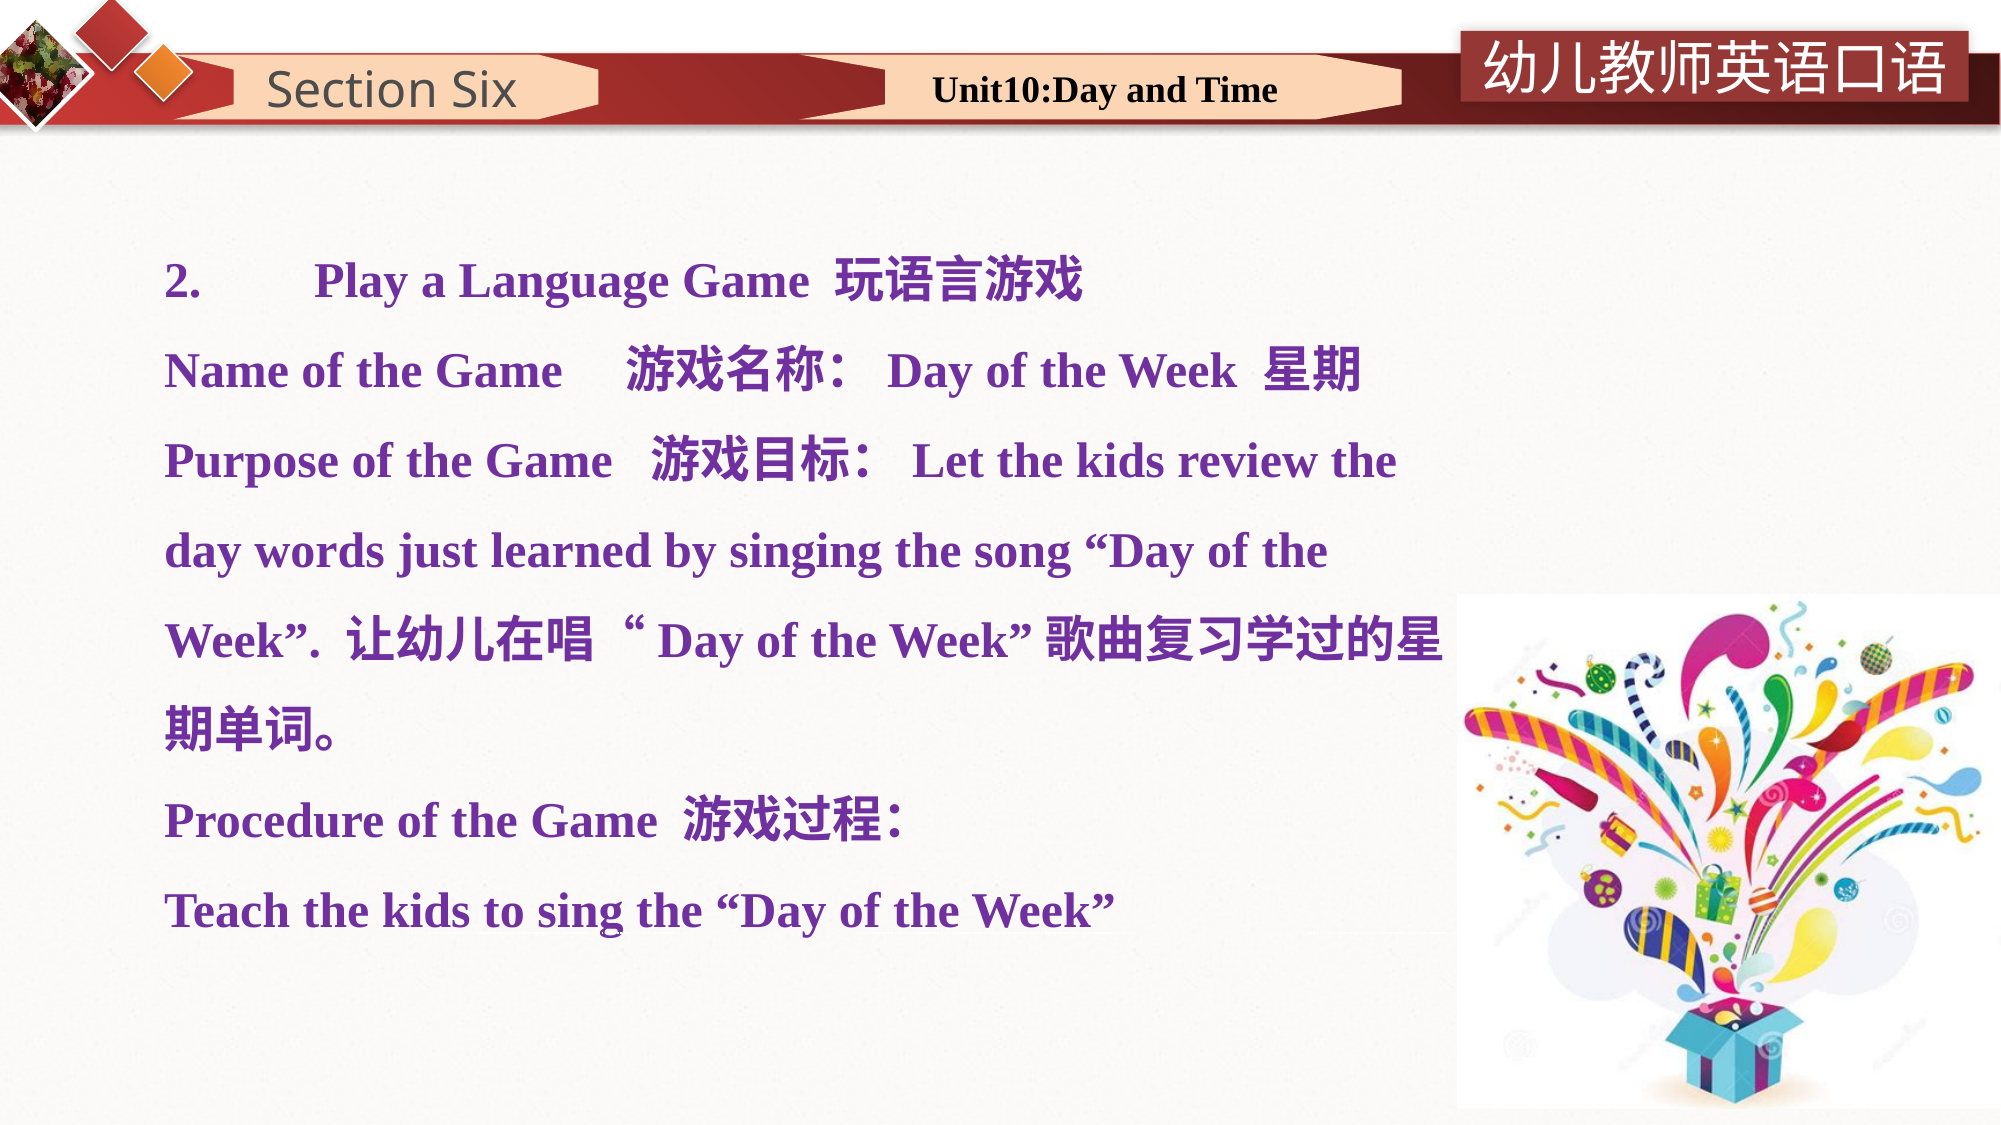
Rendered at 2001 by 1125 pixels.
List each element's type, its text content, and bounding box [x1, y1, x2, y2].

picture [1456, 594, 2001, 1109]
text_box Unit10:Day and Time [797, 52, 1404, 122]
text_box 2. Play a Language Game 玩语言游戏 Name of the Game 游戏名称：Day of the Week 星期 Purpose of the Game 游戏目标：Let the kids review the day words just learned by singing the song “Day of the Week”. 让幼儿在唱“Day of the Week”歌曲复习学过的星期单词。 Procedure of the Game 游戏过程： Teach the kids to sing the “Day of the Week” [144, 207, 1488, 991]
text_box Section Six [171, 52, 601, 122]
picture [0, 21, 88, 126]
